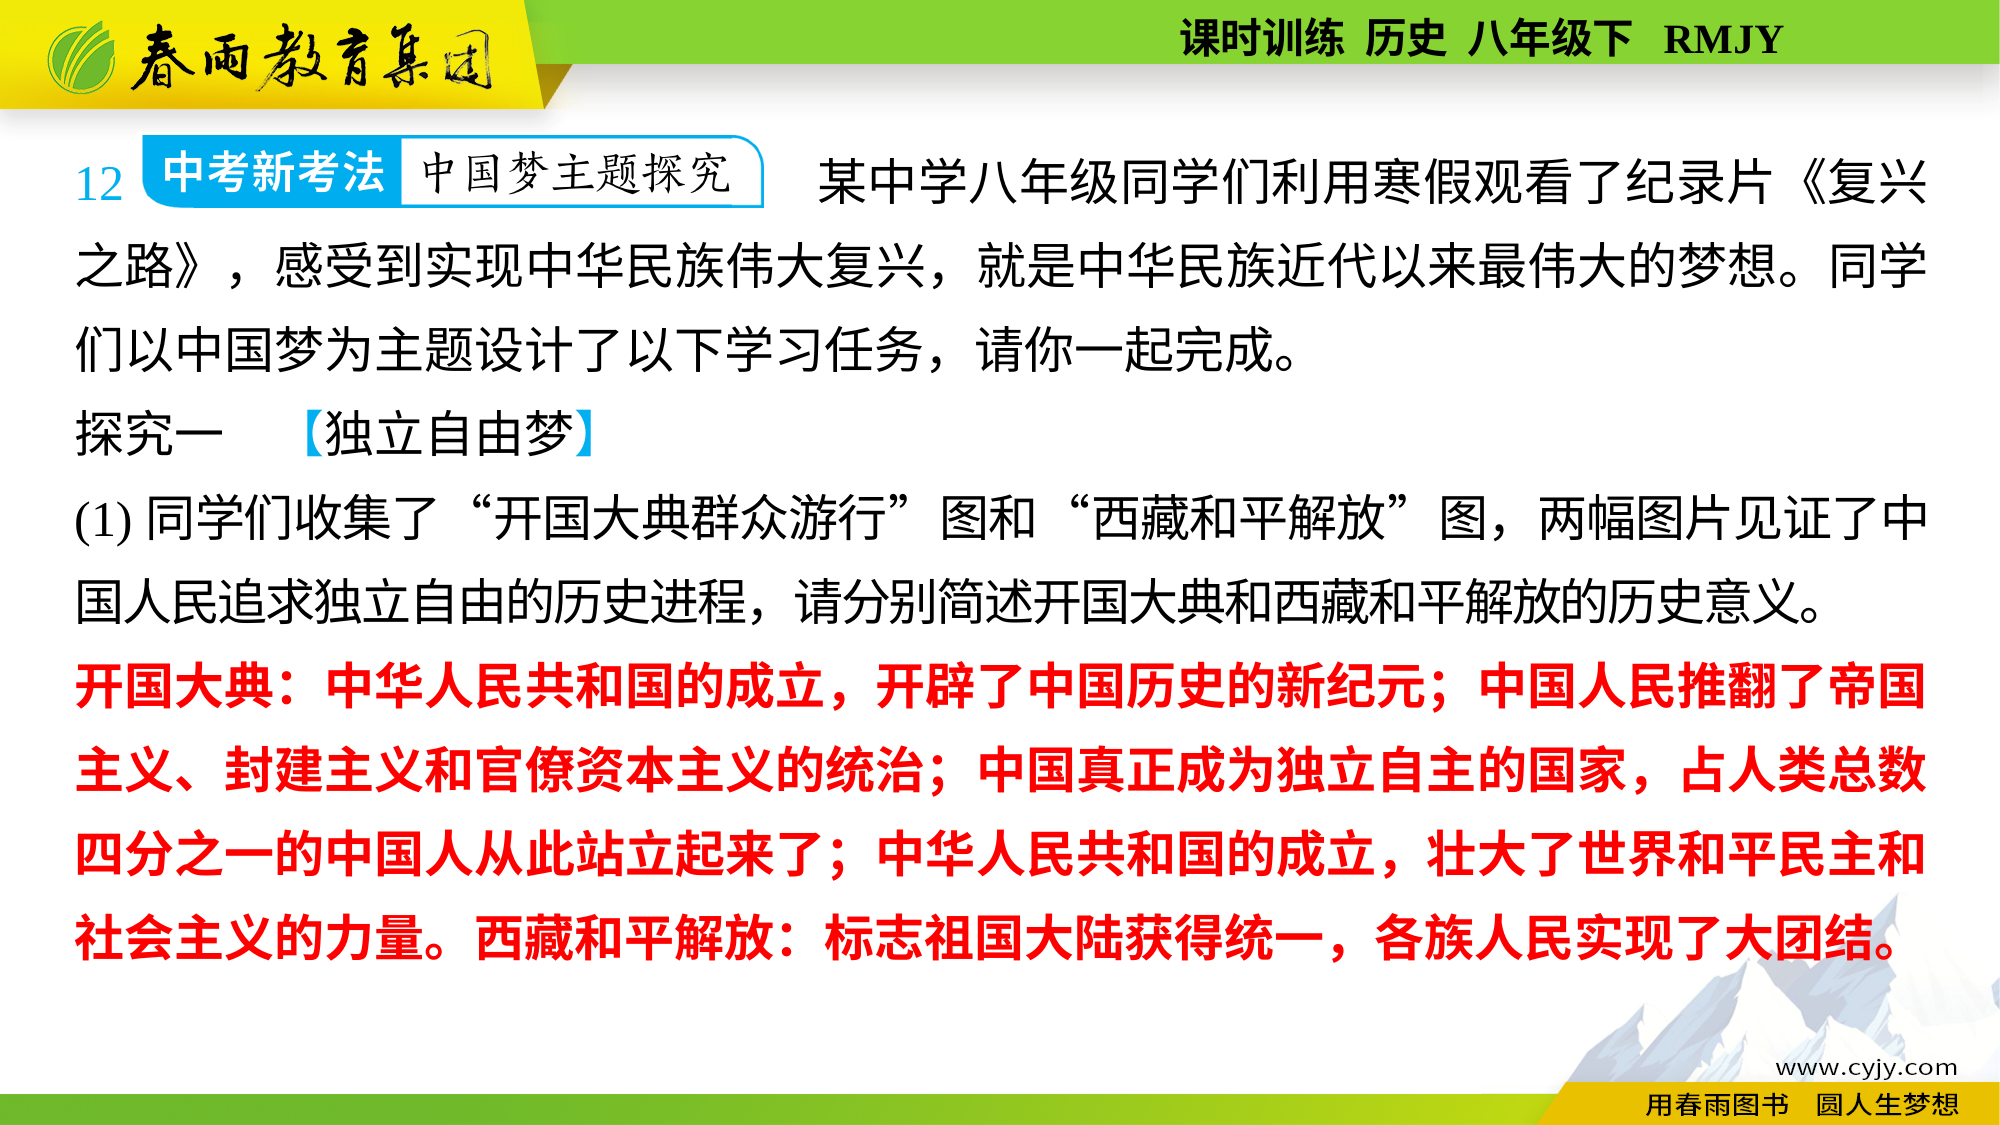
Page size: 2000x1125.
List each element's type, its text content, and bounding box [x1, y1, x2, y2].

list 12 某中学八年级同学们利用寒假观看了纪录片《复兴之路》，感受到实现中华民族伟大复兴，就是中华民族近代以来最伟大的梦想。同学们以中国梦为主题设计了以下学习任务，请你一起完成。 探究一 【独立自由梦】 (1)同学们收集了“开国大典群众游行”图和“西藏和平解放”图，两幅图片见证了中国人民追求独立自由的历史进程，请分别简述开国大典和西藏和平解放的历史意义。 [59, 119, 1944, 622]
picture [0, 0, 2000, 1125]
text_box 开国大典：中华人民共和国的成立，开辟了中国历史的新纪元；中国人民推翻了帝国主义、封建主义和官僚资本主义的统治；中国真正成为独立自主的国家，占人类总数四分之一的中国人从此站立起来了；中华人民共和国的成立，壮大了世界和平民主和社会主义的力量。西藏和平解放：标志祖国大陆获得统一，各族人民实现了大团结。 [59, 622, 1944, 974]
